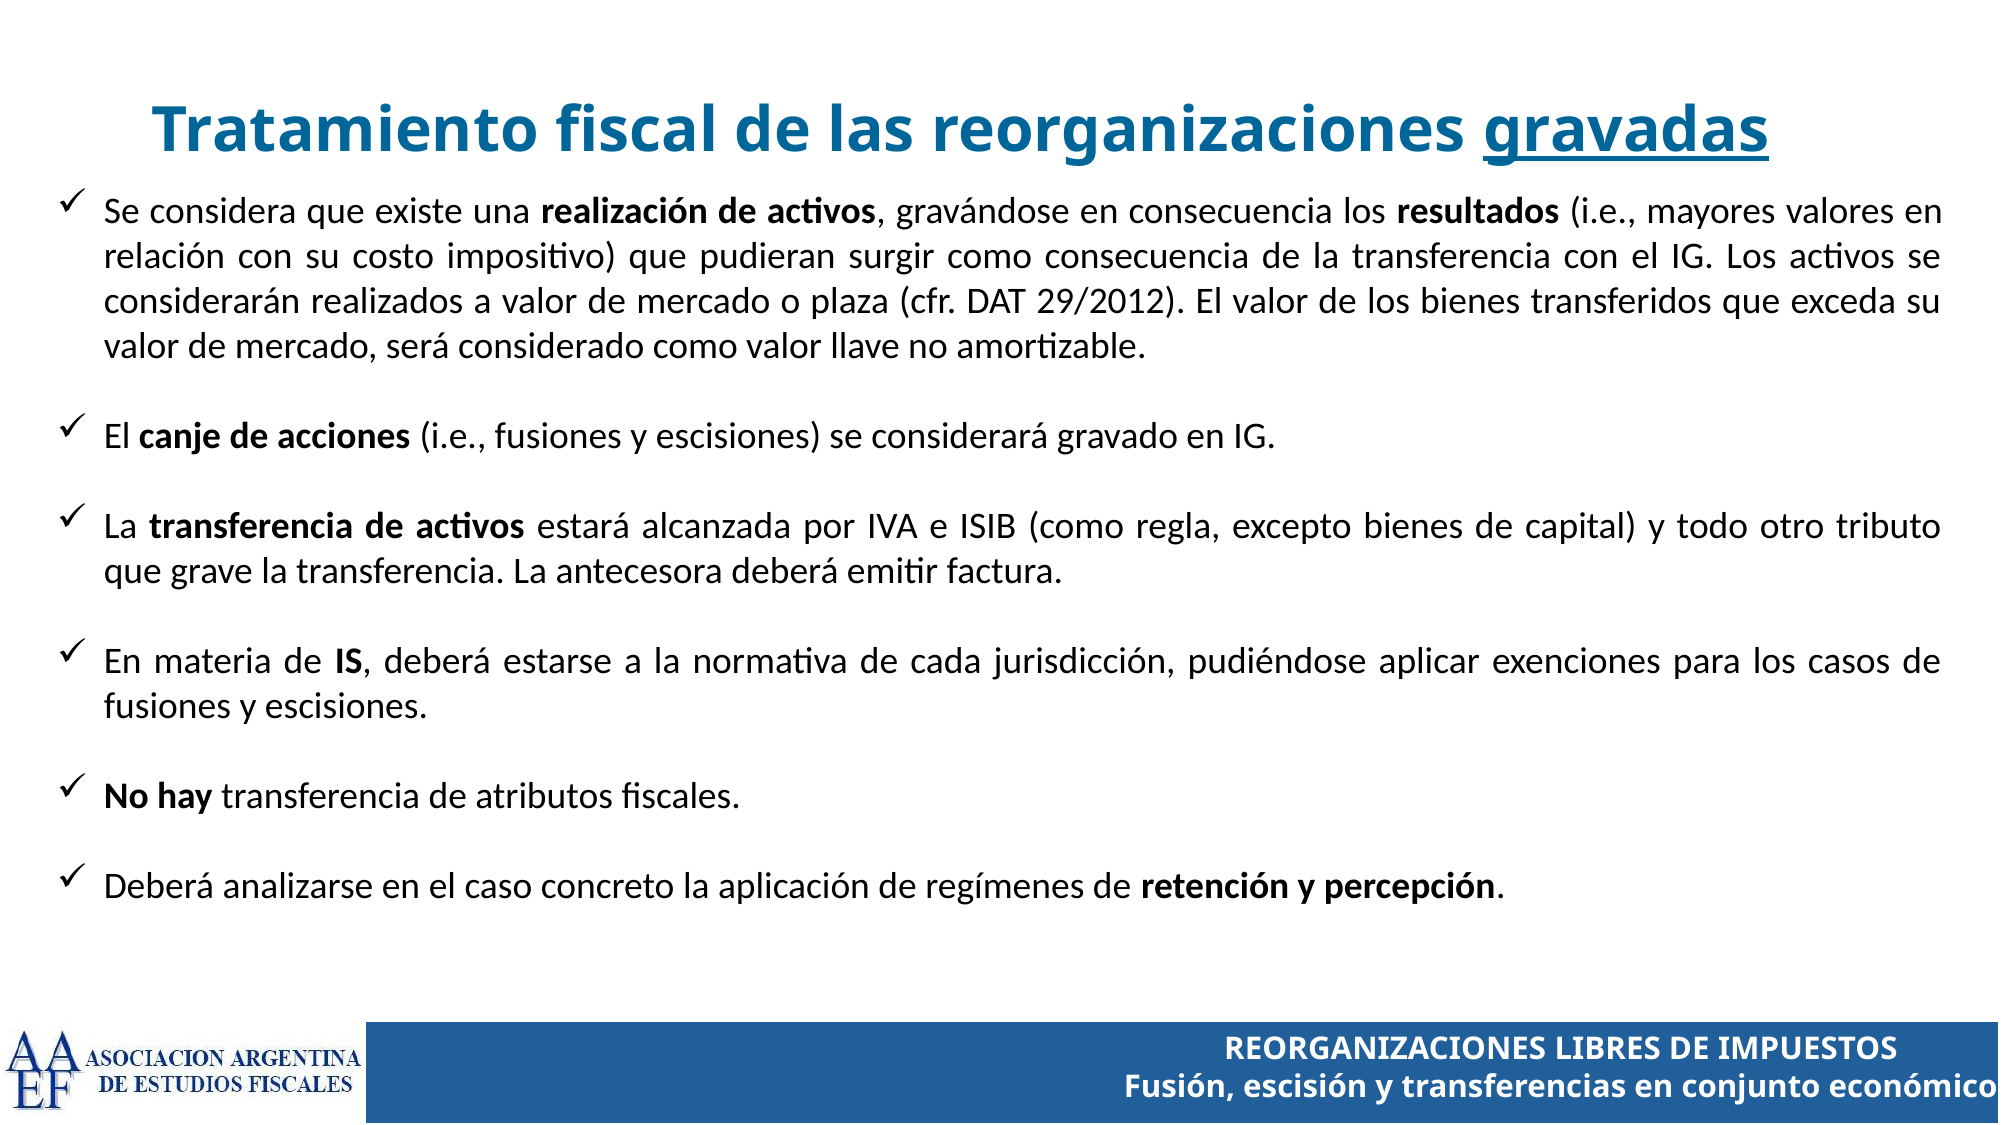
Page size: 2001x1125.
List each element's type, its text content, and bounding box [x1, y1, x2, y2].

subtitle Se considera que existe una realización de activos, gravándose en consecuencia los resultados (i.e., mayores valores en relación con su costo impositivo) que pudieran surgir como consecuencia de la transferencia con el IG. Los activos se considerarán realizados a valor de mercado o plaza (cfr. DAT 29/2012). El valor de los bienes transferidos que exceda su valor de mercado, será considerado como valor llave no amortizable. El canje de acciones (i.e., fusiones y escisiones) se considerará gravado en IG. La transferencia de activos estará alcanzada por IVA e ISIB (como regla, excepto bienes de capital) y todo otro tributo que grave la transferencia. La antecesora deberá emitir factura. En materia de IS, deberá estarse a la normativa de cada jurisdicción, pudiéndose aplicar exenciones para los casos de fusiones y escisiones. No hay transferencia de atributos fiscales. Deberá analizarse en el caso concreto la aplicación de regímenes de retención y percepción. [41, 178, 1959, 914]
picture [1, 1020, 367, 1124]
text_box [0, 1018, 2000, 1125]
title Tratamiento fiscal de las reorganizaciones gravadas [136, 12, 1890, 173]
text_box REORGANIZACIONES LIBRES DE IMPUESTOS Fusión, escisión y transferencias en conjunto económico [1067, 1021, 2000, 1112]
